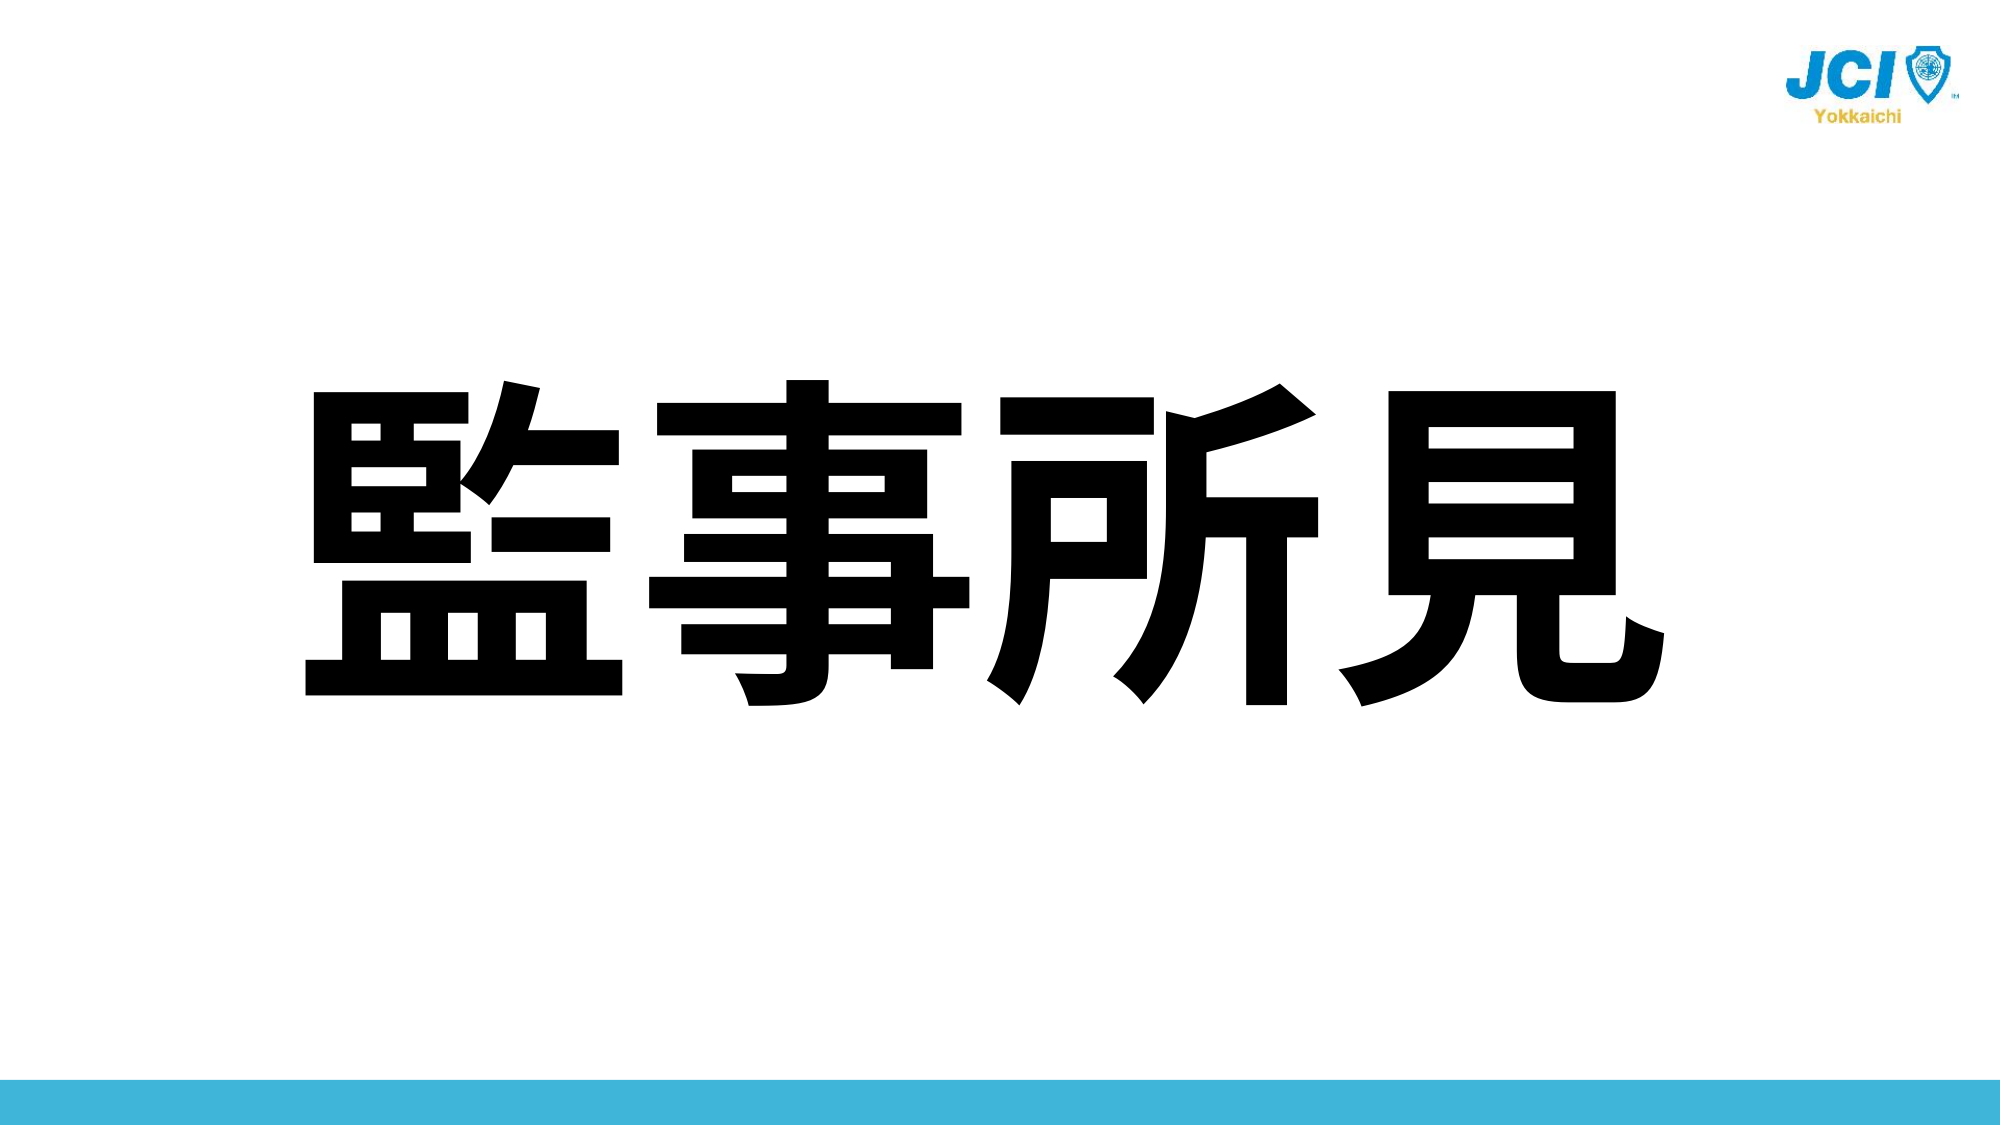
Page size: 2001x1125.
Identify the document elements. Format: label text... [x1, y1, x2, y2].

text_box 監事所見 [276, 0, 1724, 1125]
picture [1784, 45, 1961, 124]
